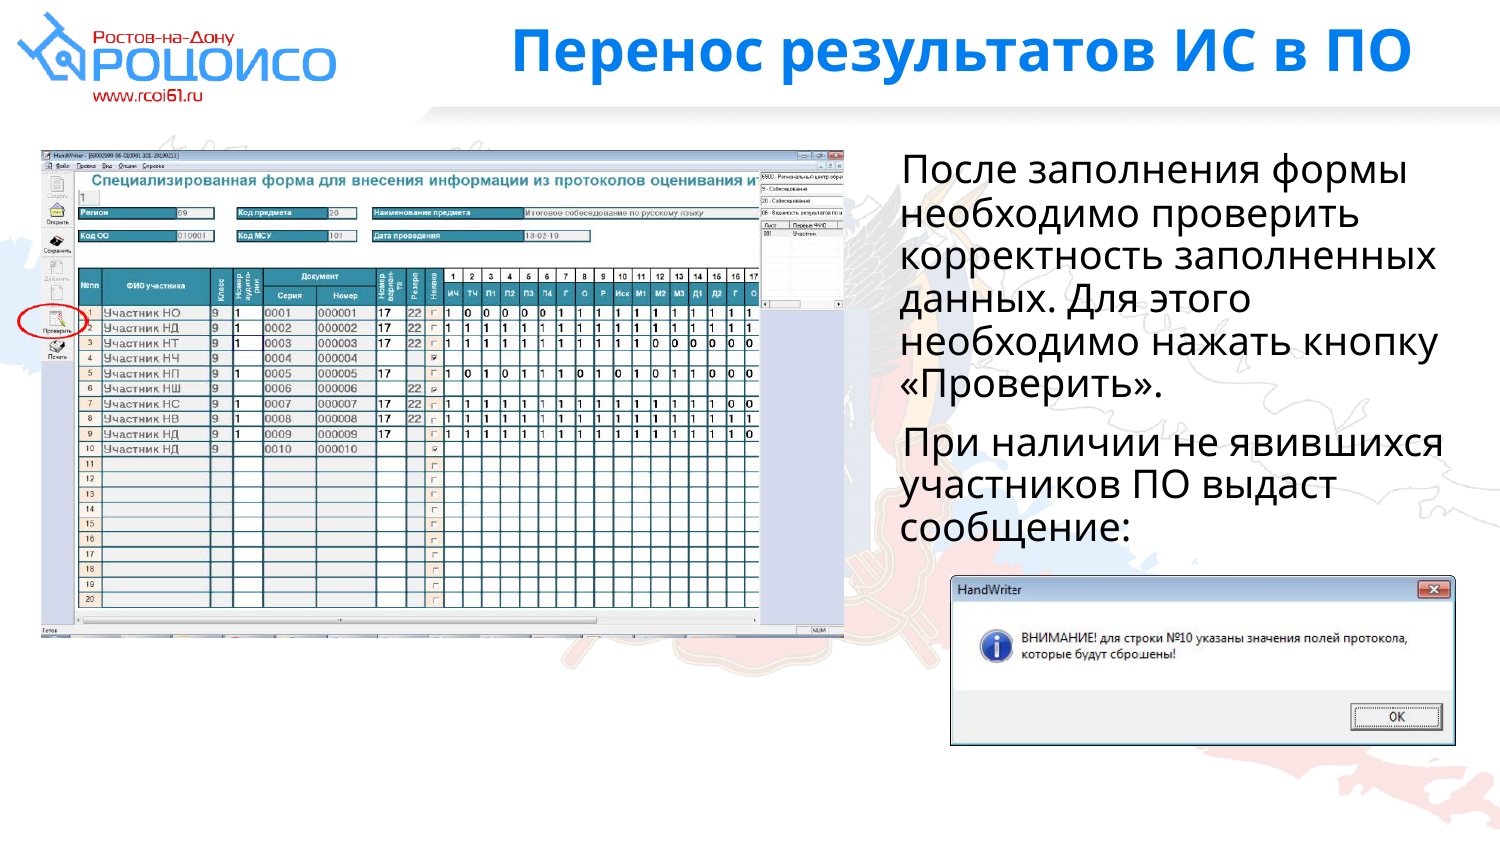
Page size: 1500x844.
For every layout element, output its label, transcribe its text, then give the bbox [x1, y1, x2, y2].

picture [0, 0, 1500, 844]
title Перенос результатов ИС в ПО [135, 0, 1430, 107]
list После заполнения формы необходимо проверить корректность заполненных данных. Для этого необходимо нажать кнопку «Проверить». При наличии не явившихся участников ПО выдаст сообщение: [855, 138, 1483, 712]
